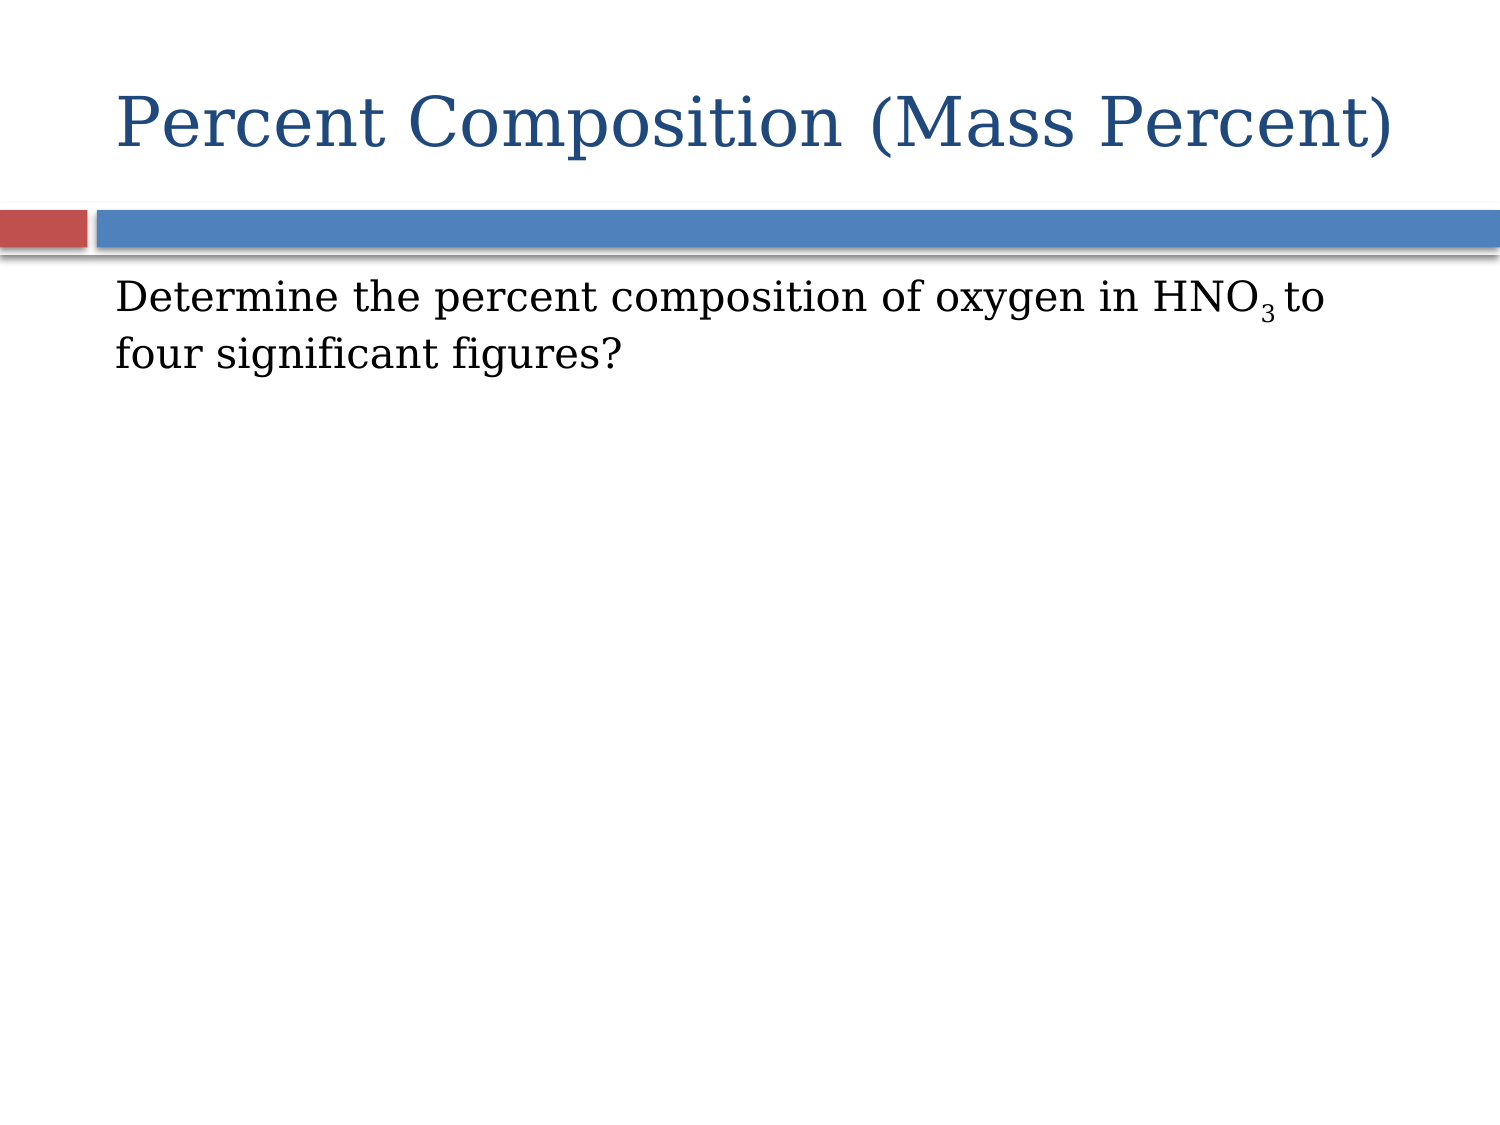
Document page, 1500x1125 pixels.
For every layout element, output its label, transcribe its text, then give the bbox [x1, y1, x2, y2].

list Determine the percent composition of oxygen in HNO3 to four significant figures? [100, 262, 1438, 1000]
title Percent Composition (Mass Percent) [100, 37, 1438, 200]
